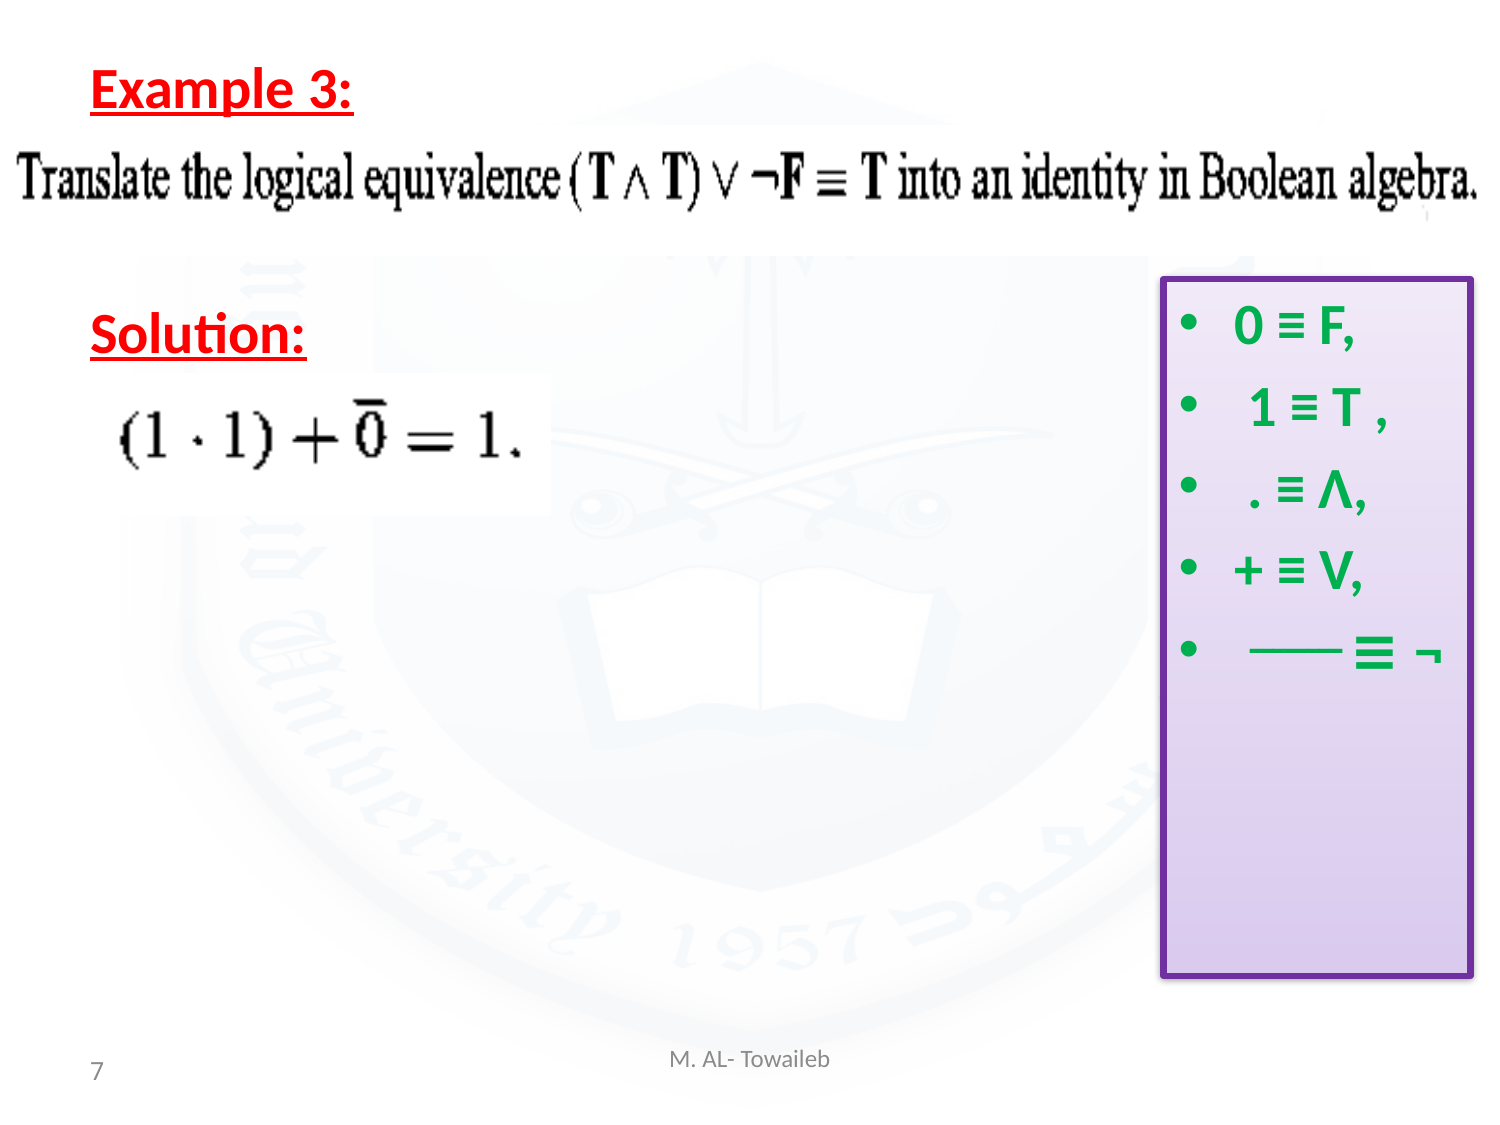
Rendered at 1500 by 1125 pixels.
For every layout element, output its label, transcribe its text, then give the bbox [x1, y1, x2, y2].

list Example 3: Solution: [75, 265, 738, 1005]
list Example 3: Solution: [75, 42, 738, 123]
slide_number 7 [75, 1042, 425, 1103]
picture [0, 125, 1500, 256]
list 0 ≡ F, 1 ≡ T , . ≡ Λ, + ≡ V, ــــــــ ≡ ¬ [1163, 278, 1471, 977]
footer M. AL- Towaileb [512, 1042, 988, 1103]
picture [76, 373, 551, 516]
